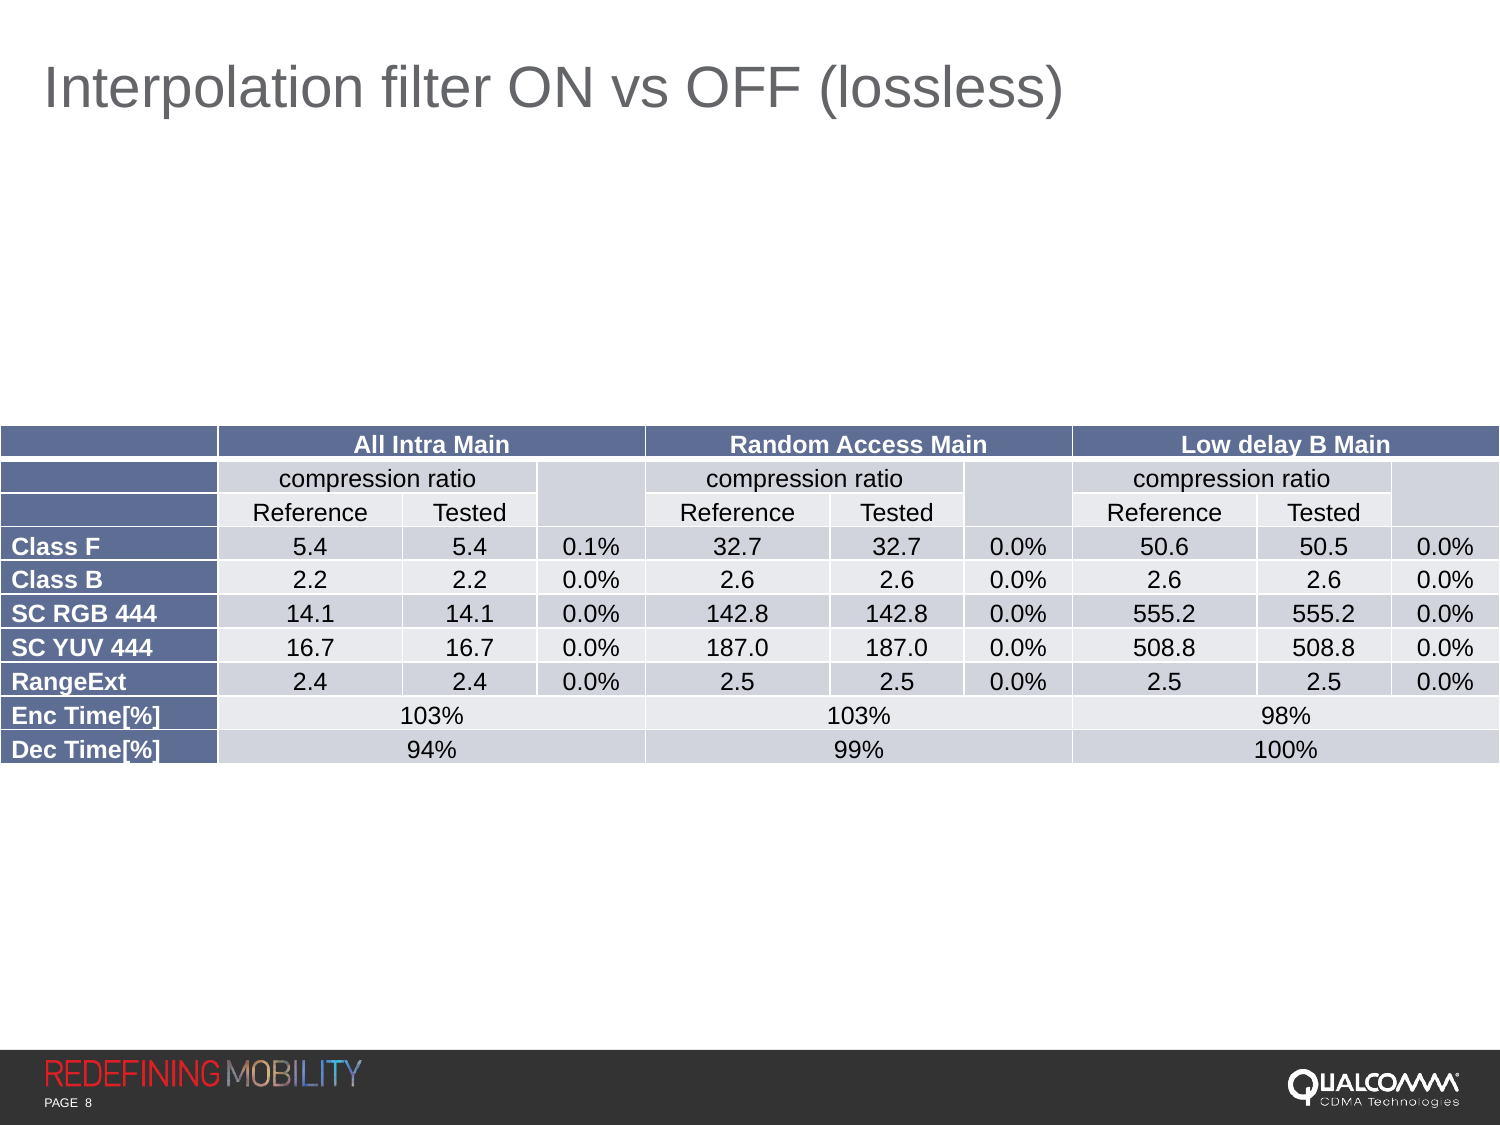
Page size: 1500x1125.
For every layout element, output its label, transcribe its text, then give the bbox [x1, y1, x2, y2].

table_cell 0.0% [965, 561, 1072, 593]
table_cell 142.8 [831, 595, 963, 627]
table_cell 0.1% [538, 527, 645, 559]
table_cell 0.0% [965, 663, 1072, 695]
table_cell 2.2 [403, 561, 536, 593]
table_header All Intra Main [219, 426, 645, 456]
table_header Random Access Main [646, 426, 1072, 456]
table_cell 0.0% [965, 595, 1072, 627]
table_cell [965, 462, 1072, 526]
table_cell 508.8 [1258, 629, 1391, 661]
picture [1278, 1058, 1478, 1114]
table_cell 2.5 [831, 663, 963, 695]
table_cell compression ratio [646, 462, 963, 492]
table_cell 555.2 [1258, 595, 1391, 627]
table_cell 2.4 [403, 663, 536, 695]
table_cell [1392, 462, 1499, 526]
table_cell 16.7 [403, 629, 536, 661]
table_cell 2.2 [219, 561, 402, 593]
table_cell 5.4 [219, 527, 402, 559]
table_cell Tested [403, 494, 536, 526]
table_cell 0.0% [965, 629, 1072, 661]
table_cell 16.7 [219, 629, 402, 661]
table_cell 187.0 [831, 629, 963, 661]
table_cell 0.0% [538, 561, 645, 593]
table_cell 0.0% [1392, 595, 1499, 627]
table_cell [1, 462, 217, 492]
table_cell 32.7 [646, 527, 829, 559]
picture [30, 1048, 372, 1099]
table_cell Enc Time[%] [1, 697, 217, 729]
table_cell 2.5 [1073, 663, 1256, 695]
table_cell 2.6 [831, 561, 963, 593]
table_cell 50.5 [1258, 527, 1391, 559]
table_cell 100% [1073, 730, 1499, 763]
table_cell 0.0% [538, 595, 645, 627]
table_cell RangeExt [1, 663, 217, 695]
table_cell Tested [831, 494, 963, 526]
table_header Low delay B Main [1073, 426, 1499, 456]
table_cell 555.2 [1073, 595, 1256, 627]
table_cell compression ratio [219, 462, 536, 492]
table_cell [538, 462, 645, 526]
table_cell 2.4 [219, 663, 402, 695]
table_cell Tested [1258, 494, 1391, 526]
table_cell 98% [1073, 697, 1499, 729]
table_cell 99% [646, 730, 1072, 763]
table_cell 508.8 [1073, 629, 1256, 661]
table_cell 103% [219, 697, 645, 729]
table_cell 2.6 [1073, 561, 1256, 593]
table_cell 0.0% [538, 629, 645, 661]
table_cell Class B [1, 561, 217, 593]
table_cell SC YUV 444 [1, 629, 217, 661]
table_header [1, 426, 217, 456]
table_cell 0.0% [1392, 561, 1499, 593]
table_cell 103% [646, 697, 1072, 729]
table_cell 2.5 [1258, 663, 1391, 695]
title Interpolation filter ON vs OFF (lossless) [28, 44, 1462, 138]
table_cell compression ratio [1073, 462, 1391, 492]
table_cell 187.0 [646, 629, 829, 661]
table_cell 50.6 [1073, 527, 1256, 559]
table_cell 0.0% [1392, 527, 1499, 559]
table_cell 0.0% [538, 663, 645, 695]
table_cell 32.7 [831, 527, 963, 559]
table_cell 14.1 [403, 595, 536, 627]
table_cell 2.6 [646, 561, 829, 593]
table_cell SC RGB 444 [1, 595, 217, 627]
table_cell Reference [1073, 494, 1256, 526]
table_cell 2.6 [1258, 561, 1391, 593]
table_cell 0.0% [1392, 663, 1499, 695]
table_cell Reference [646, 494, 829, 526]
table_cell 5.4 [403, 527, 536, 559]
table_cell 2.5 [646, 663, 829, 695]
table_cell 0.0% [1392, 629, 1499, 661]
table_cell 142.8 [646, 595, 829, 627]
table_cell 14.1 [219, 595, 402, 627]
table_cell 0.0% [965, 527, 1072, 559]
table_cell 94% [219, 730, 645, 763]
table_cell [1, 494, 217, 526]
table_cell Reference [219, 494, 402, 526]
table_cell Dec Time[%] [1, 730, 217, 763]
table_cell Class F [1, 527, 217, 559]
